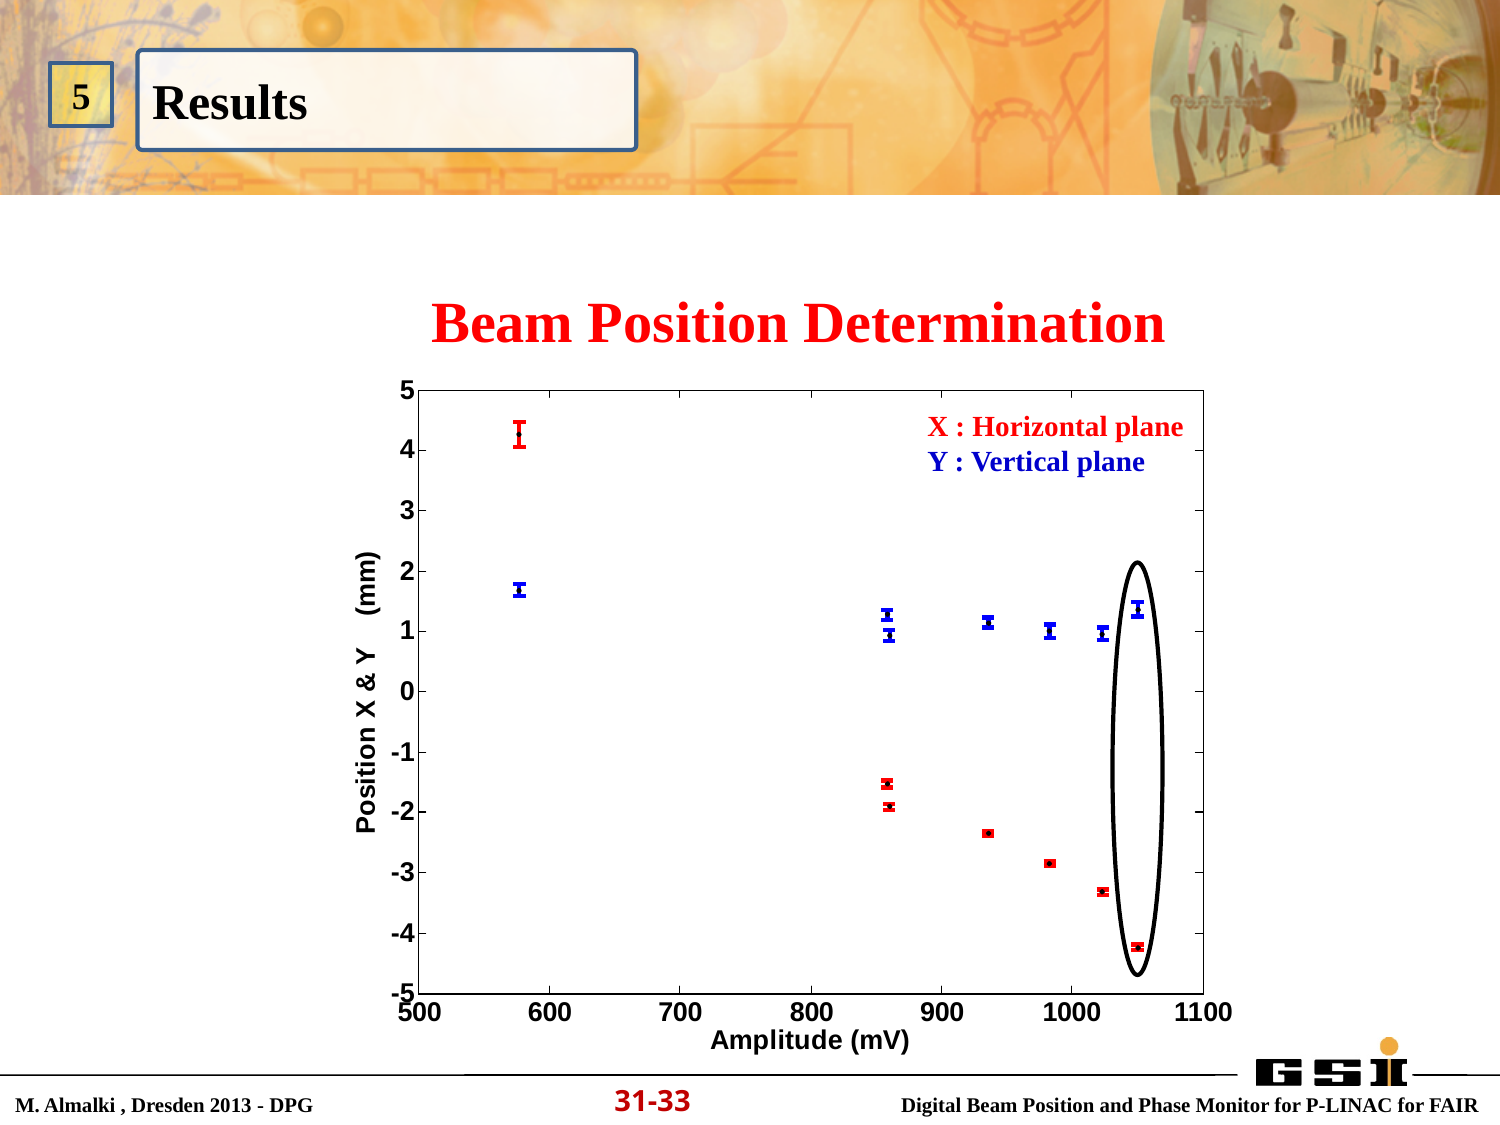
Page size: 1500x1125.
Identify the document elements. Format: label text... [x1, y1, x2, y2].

text_box M. Almalki , Dresden 2013 - DPG Digital Beam Position and Phase Monitor for P-LINAC for FAIR [0, 1092, 599, 1125]
text_box 31-33 [599, 1093, 706, 1125]
picture [287, 335, 1301, 1076]
text_box M. Almalki , Dresden 2013 - DPG Digital Beam Position and Phase Monitor for P-LINAC for FAIR [706, 1093, 1494, 1125]
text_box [0, 0, 1500, 1086]
